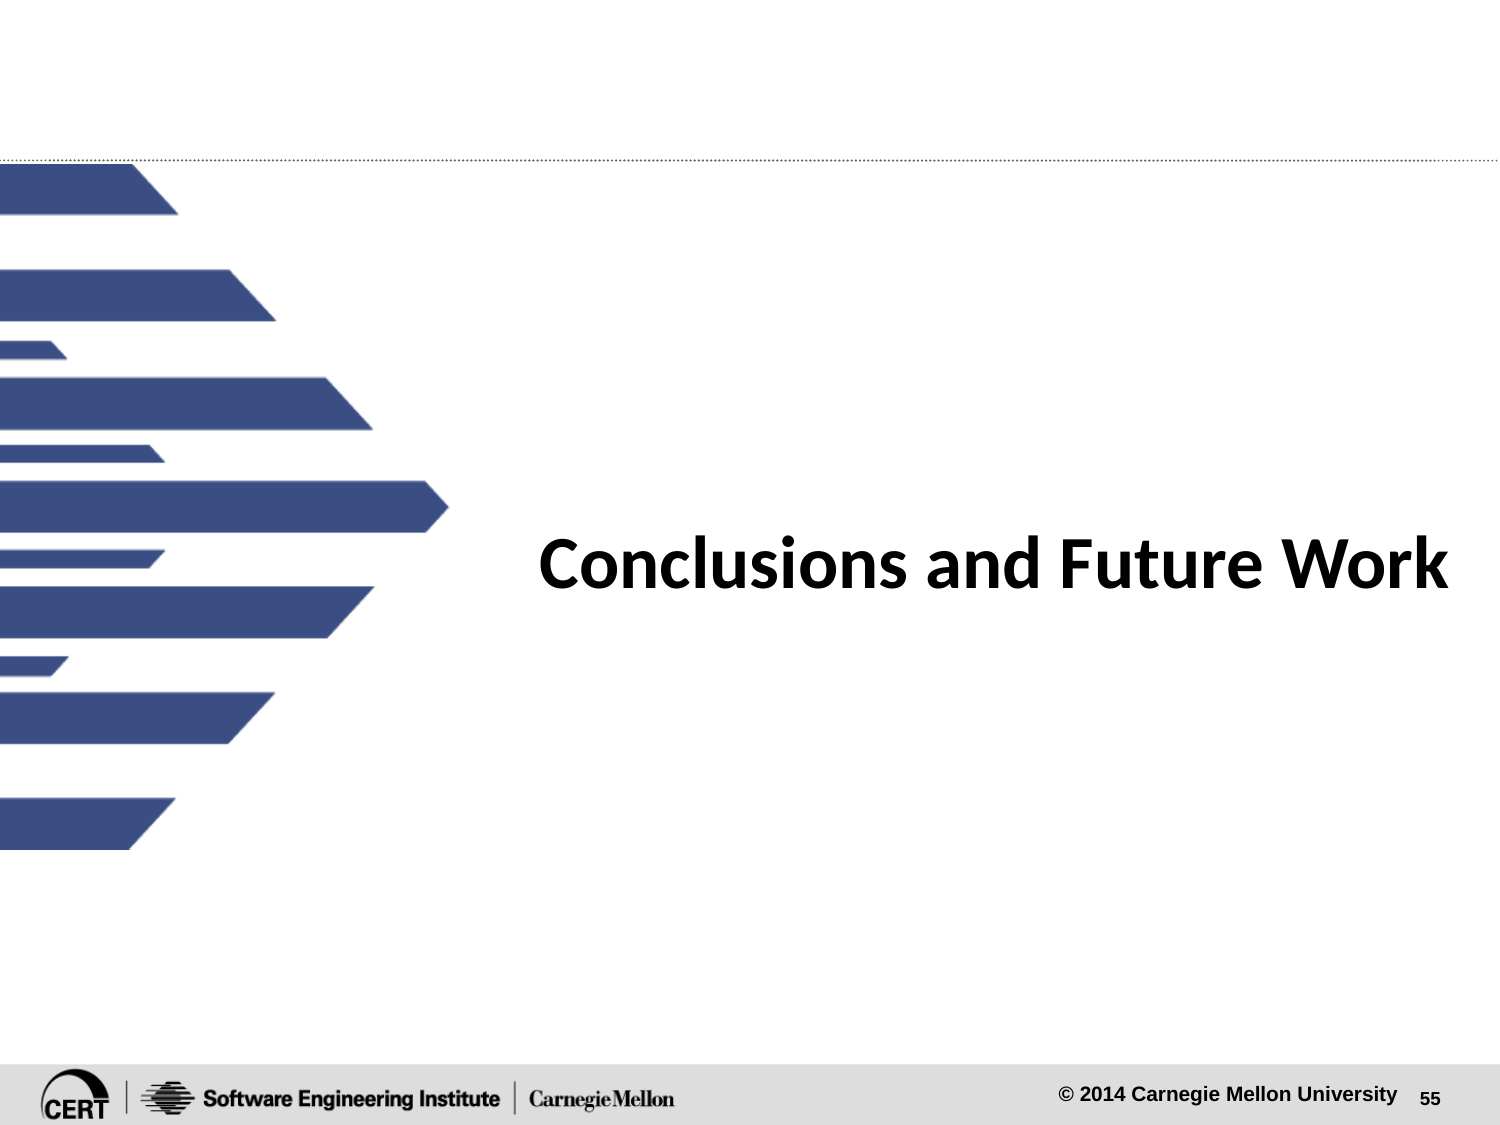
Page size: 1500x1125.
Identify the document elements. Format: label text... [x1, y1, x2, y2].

picture [24, 1065, 688, 1125]
text_box Conclusions and Future Work [525, 399, 1475, 717]
picture [0, 164, 450, 851]
